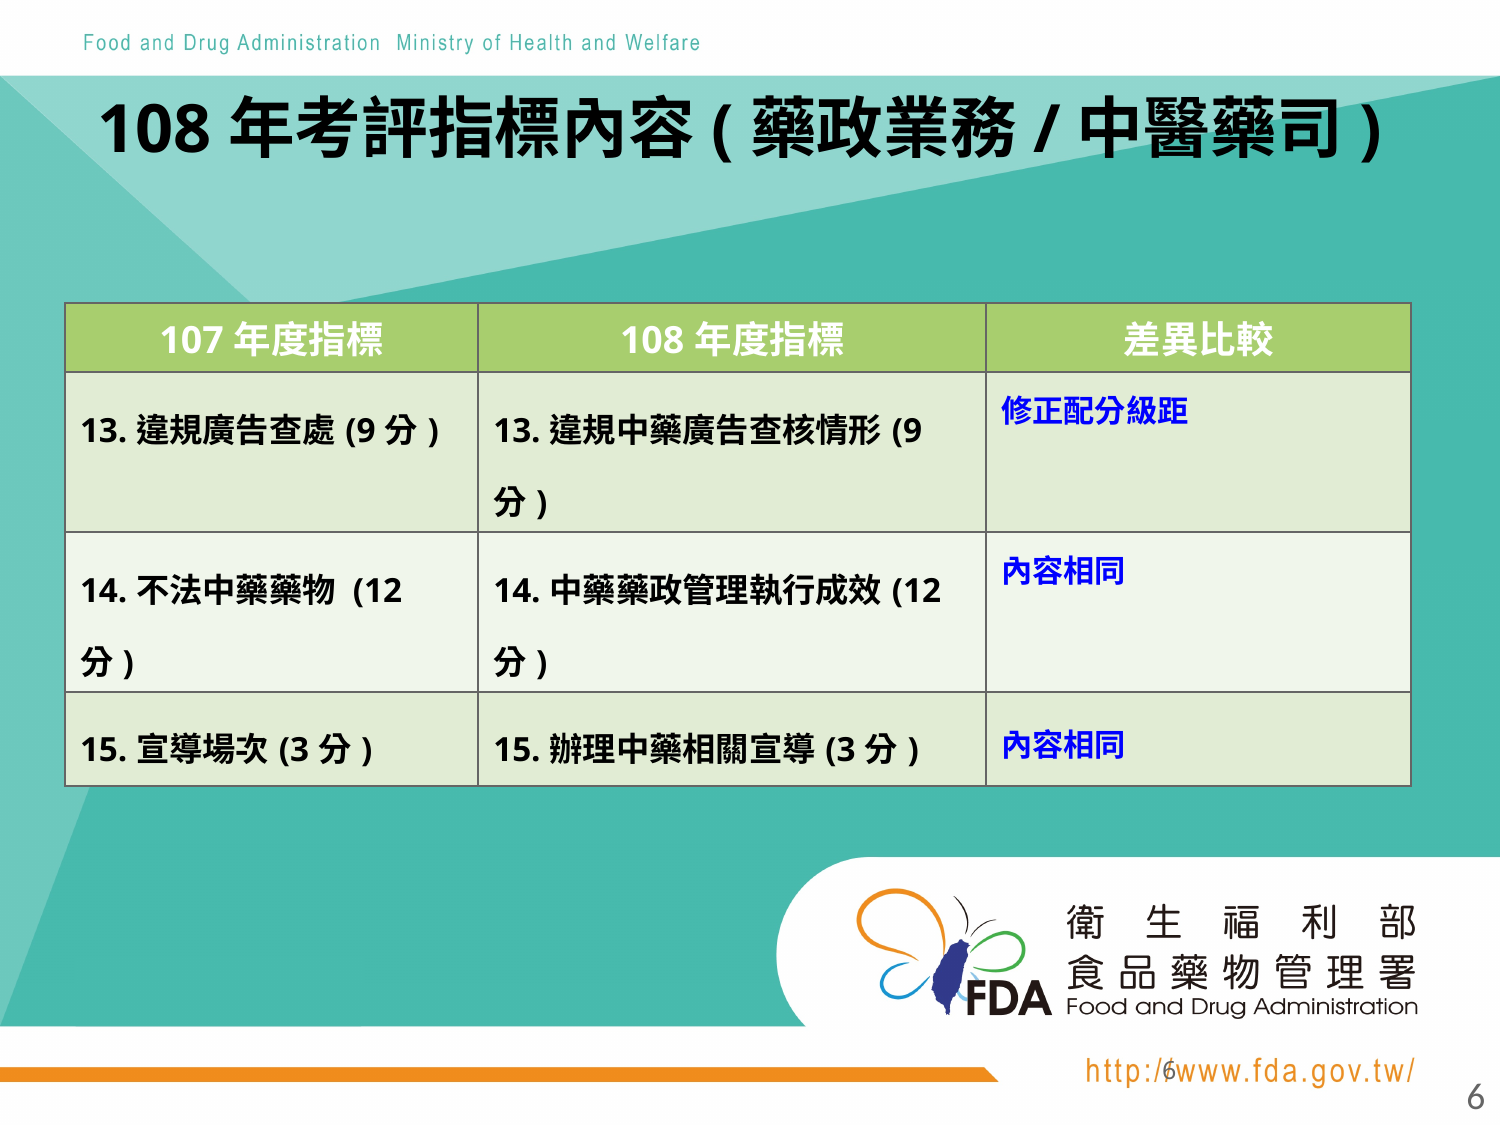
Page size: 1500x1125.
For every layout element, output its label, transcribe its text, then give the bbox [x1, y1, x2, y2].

table_cell 內容相同 [987, 693, 1410, 785]
title 108年考評指標內容(藥政業務/中醫藥司) [64, 78, 1415, 232]
slide_number 6 [1147, 1046, 1436, 1107]
table_cell 內容相同 [987, 533, 1410, 691]
table_cell 修正配分級距 [987, 373, 1410, 531]
table_cell 14.不法中藥藥物 (12分) [66, 533, 477, 691]
table_cell 13.違規廣告查處(9分) [66, 373, 477, 531]
table_cell 15.宣導場次(3分) [66, 693, 477, 785]
table_header 108年度指標 [479, 304, 985, 371]
picture [0, 0, 1500, 1125]
table_header 差異比較 [987, 304, 1410, 371]
table_cell 15.辦理中藥相關宣導(3分) [479, 693, 985, 785]
table_cell 13.違規中藥廣告查核情形(9分) [479, 373, 985, 531]
table_cell 14.中藥藥政管理執行成效(12分) [479, 533, 985, 691]
table_header 107年度指標 [66, 304, 477, 371]
